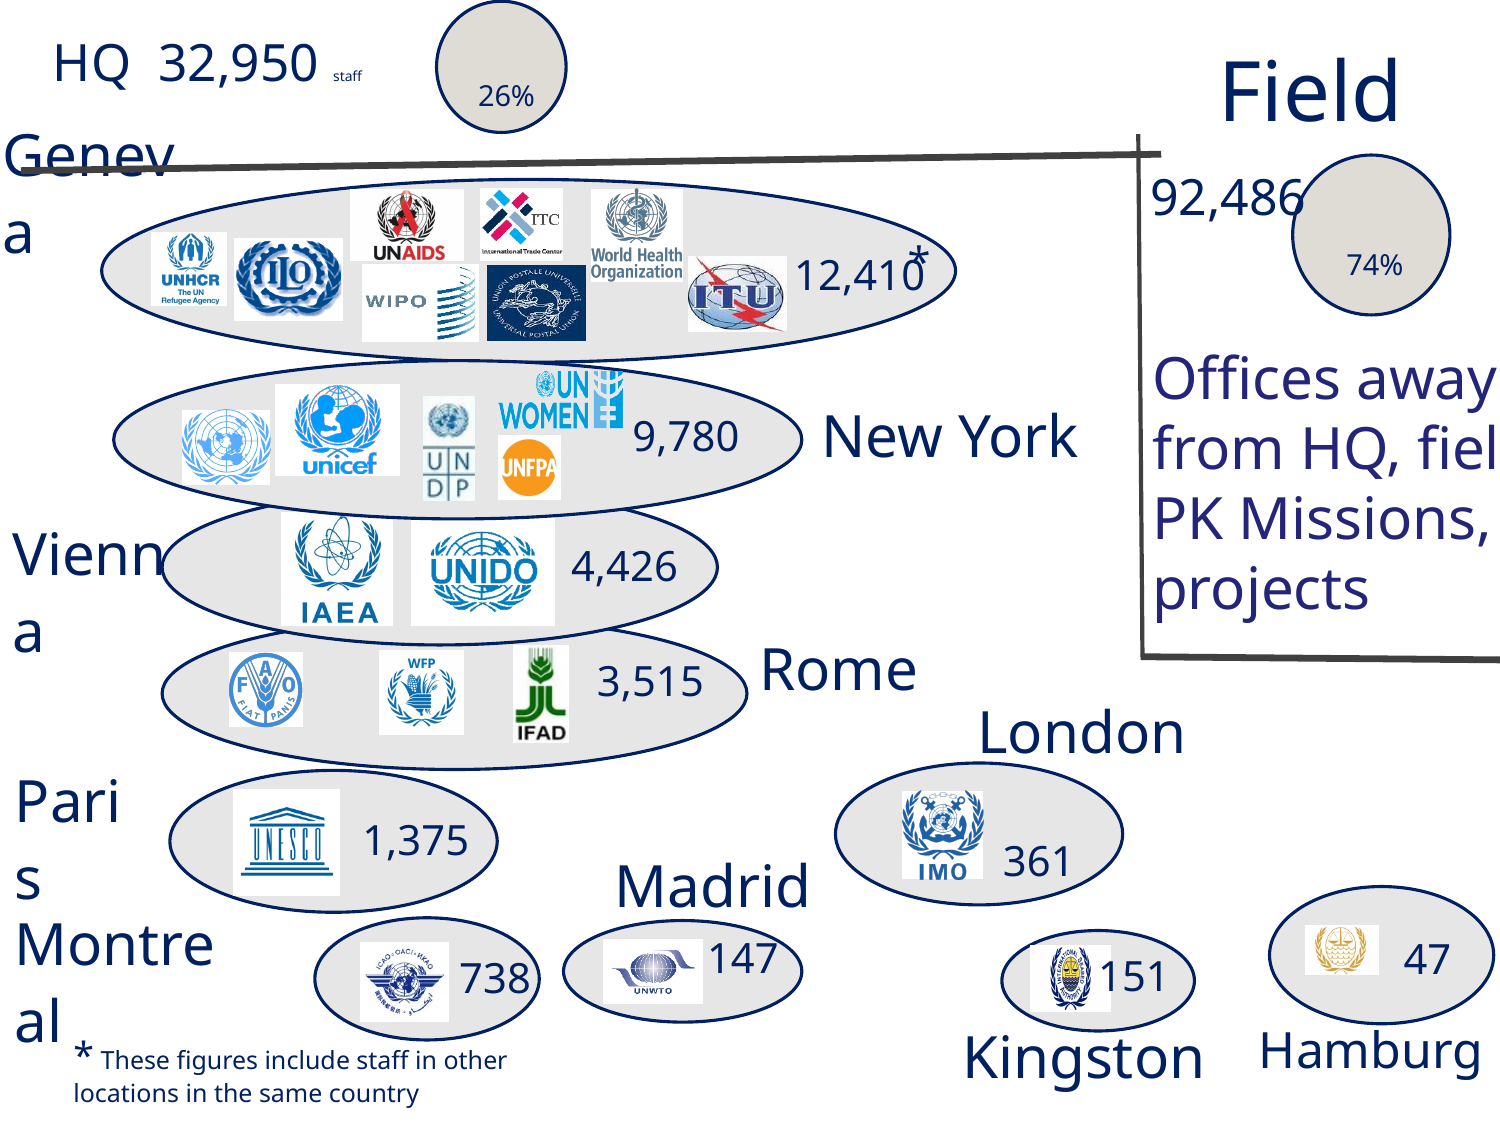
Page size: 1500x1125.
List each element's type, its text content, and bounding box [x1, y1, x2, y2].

picture [526, 408, 535, 423]
text_box Montreal [0, 893, 250, 1062]
text_box 738 [444, 939, 612, 1010]
picture [497, 371, 623, 429]
text_box * These figures include staff in other locations in the same country [58, 1025, 604, 1115]
picture [480, 188, 563, 261]
picture [423, 396, 475, 501]
picture [497, 435, 561, 500]
picture [379, 650, 464, 735]
text_box Paris [0, 750, 147, 893]
picture [151, 231, 227, 306]
picture [281, 512, 393, 626]
picture [513, 645, 569, 743]
picture [233, 789, 340, 896]
text_box London [962, 680, 1210, 772]
picture [590, 188, 683, 283]
text_box Hamburg [1244, 1005, 1499, 1087]
text_box Geneva [0, 103, 203, 273]
text_box Offices away from HQ, field, PK Missions, projects [1114, 545, 1466, 659]
picture [233, 237, 344, 322]
text_box [991, 418, 1494, 545]
picture [545, 416, 553, 429]
text_box [1269, 886, 1478, 1005]
text_box [113, 360, 780, 519]
picture [360, 942, 449, 1023]
text_box Kingston [947, 1006, 1279, 1098]
text_box New York [806, 385, 1151, 477]
text_box [649, 531, 680, 594]
text_box 47 [1388, 920, 1500, 991]
picture [274, 384, 400, 477]
text_box 147 [692, 919, 811, 989]
text_box [314, 917, 524, 1040]
text_box 361 [988, 822, 1115, 893]
text_box Madrid [599, 835, 871, 927]
picture [228, 652, 303, 728]
title HQ 32,950 staff [38, 29, 644, 163]
text_box [196, 506, 695, 645]
picture [181, 409, 271, 485]
text_box [162, 629, 738, 770]
picture [518, 412, 526, 429]
text_box 1,375 [347, 801, 516, 871]
text_box Rome [744, 617, 978, 710]
text_box 92,486 [1135, 164, 1374, 233]
text_box 151 [1083, 937, 1202, 1007]
picture [350, 189, 464, 261]
picture [902, 790, 984, 880]
text_box 74% [1292, 164, 1450, 315]
picture [603, 939, 703, 1004]
picture [411, 516, 555, 627]
picture [508, 416, 513, 429]
picture [577, 415, 584, 429]
text_box Vienna [0, 502, 196, 672]
text_box 9,780 [617, 397, 804, 468]
picture [562, 371, 567, 392]
text_box 3,515 [581, 642, 753, 713]
text_box Field [812, 31, 1418, 164]
text_box [590, 927, 692, 939]
picture [1030, 945, 1111, 1012]
text_box 26% [448, 1, 555, 29]
text_box [169, 770, 483, 913]
text_box 12,410 [779, 235, 986, 306]
text_box * [907, 234, 953, 294]
text_box [713, 553, 718, 582]
text_box [605, 989, 795, 1023]
picture [362, 264, 480, 342]
text_box [835, 763, 1123, 905]
text_box [1001, 930, 1146, 1006]
picture [487, 265, 586, 341]
text_box 4,426 [556, 527, 713, 598]
picture [688, 256, 787, 332]
picture [578, 371, 584, 383]
text_box Offices away from HQ, field, PK Missions, projects [1114, 341, 1466, 418]
picture [1305, 925, 1379, 975]
text_box [101, 179, 923, 363]
